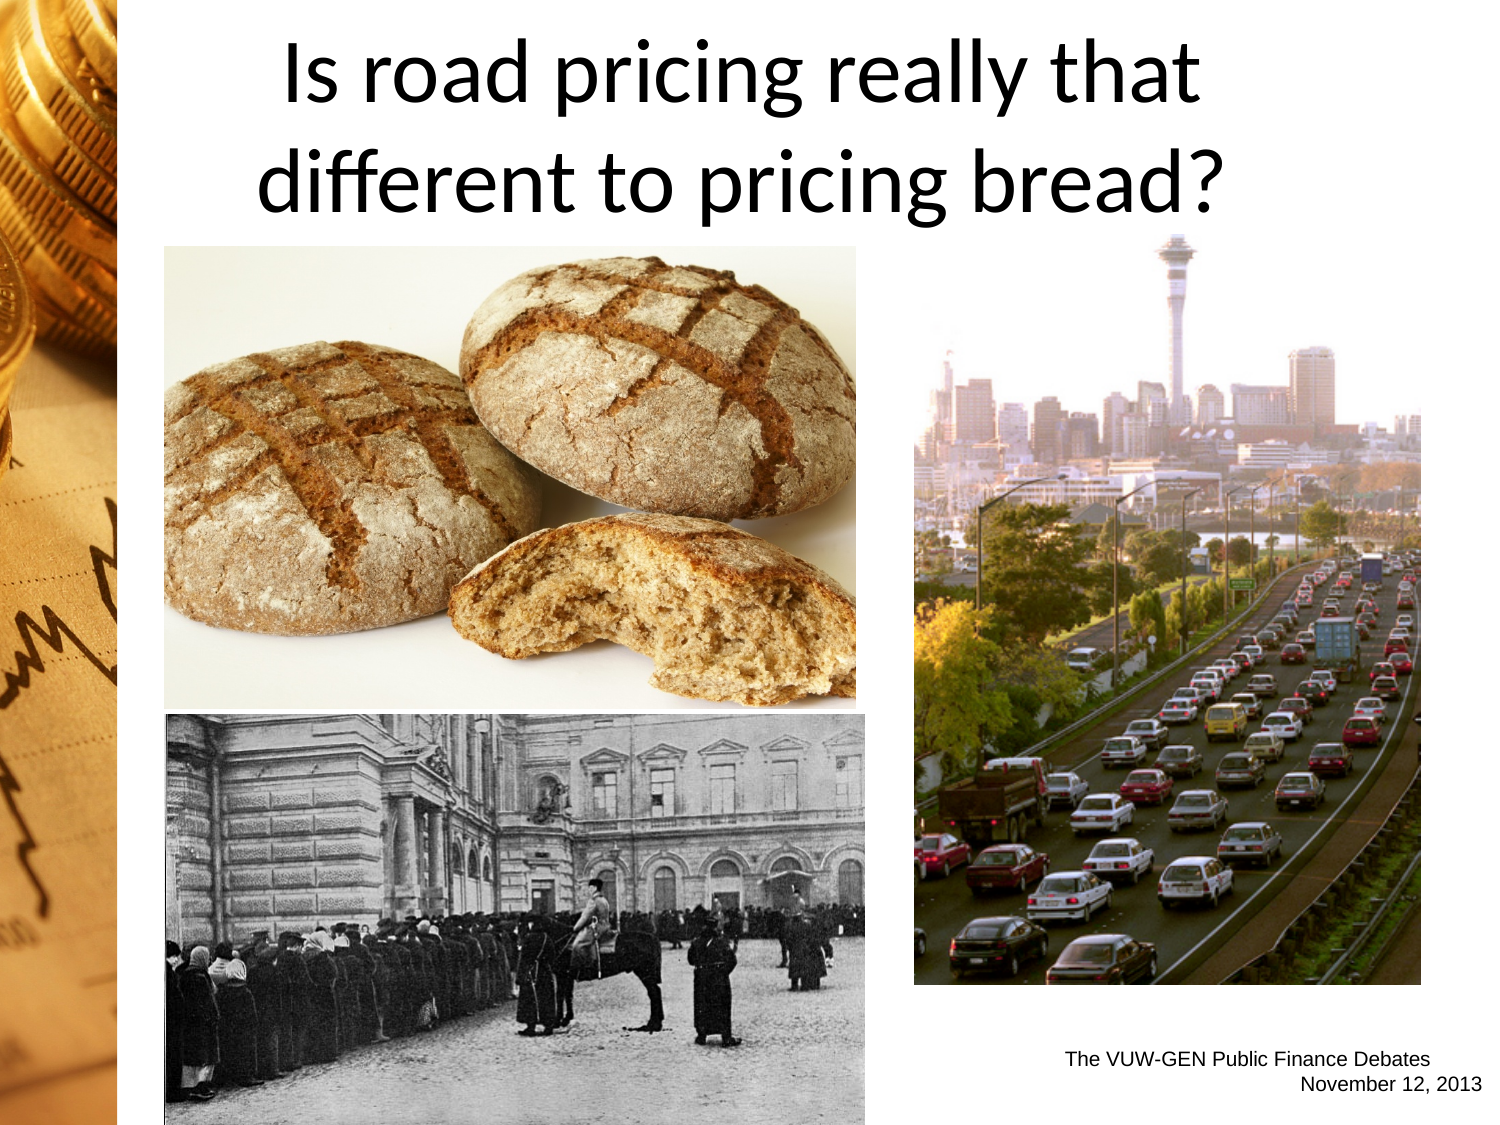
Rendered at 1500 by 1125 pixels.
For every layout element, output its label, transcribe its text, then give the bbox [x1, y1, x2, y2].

text_box The VUW-GEN Public Finance Debates November 12, 2013 [878, 1034, 1498, 1106]
title Is road pricing really that different to pricing bread? [118, 0, 1381, 242]
picture [163, 714, 865, 1125]
picture [913, 234, 1421, 985]
picture [0, 0, 118, 1125]
picture [163, 245, 856, 709]
